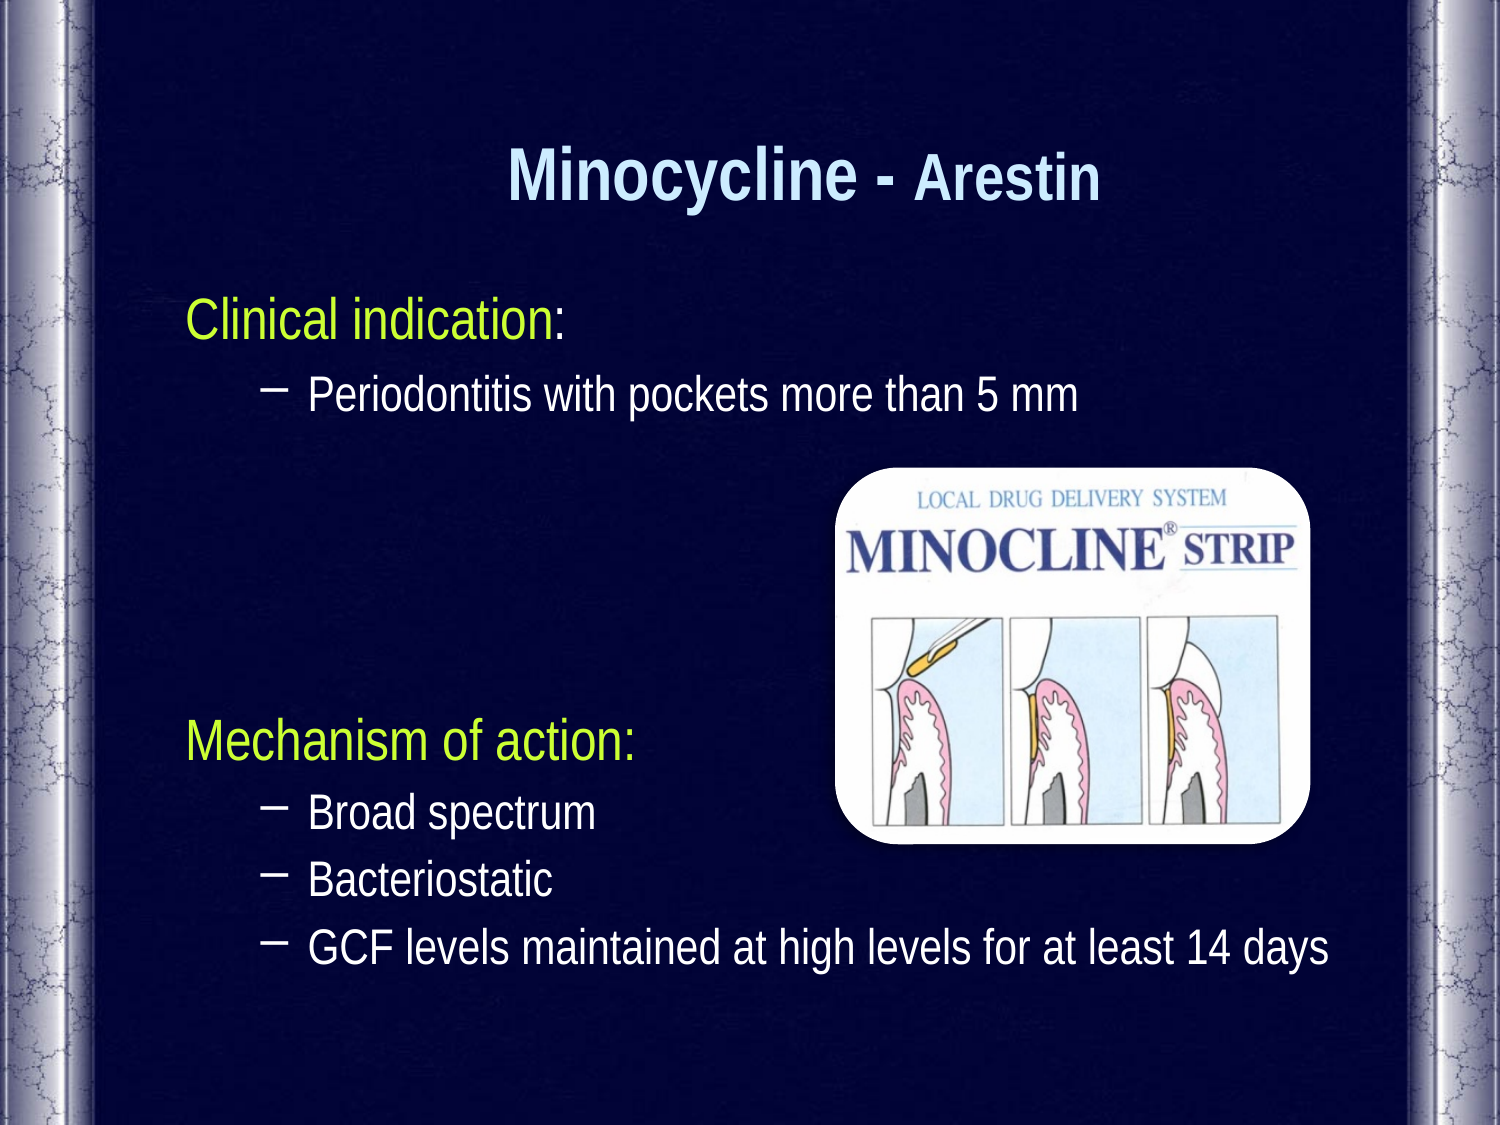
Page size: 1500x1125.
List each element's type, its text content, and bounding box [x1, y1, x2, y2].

picture [0, 0, 1500, 1125]
list Clinical indication: Periodontitis with pockets more than 5 mm Mechanism of action: Broad spectrum Bacteriostatic GCF levels maintained at high levels for at least 14 days [170, 273, 1389, 982]
title Minocycline - Arestin [362, 97, 1247, 243]
